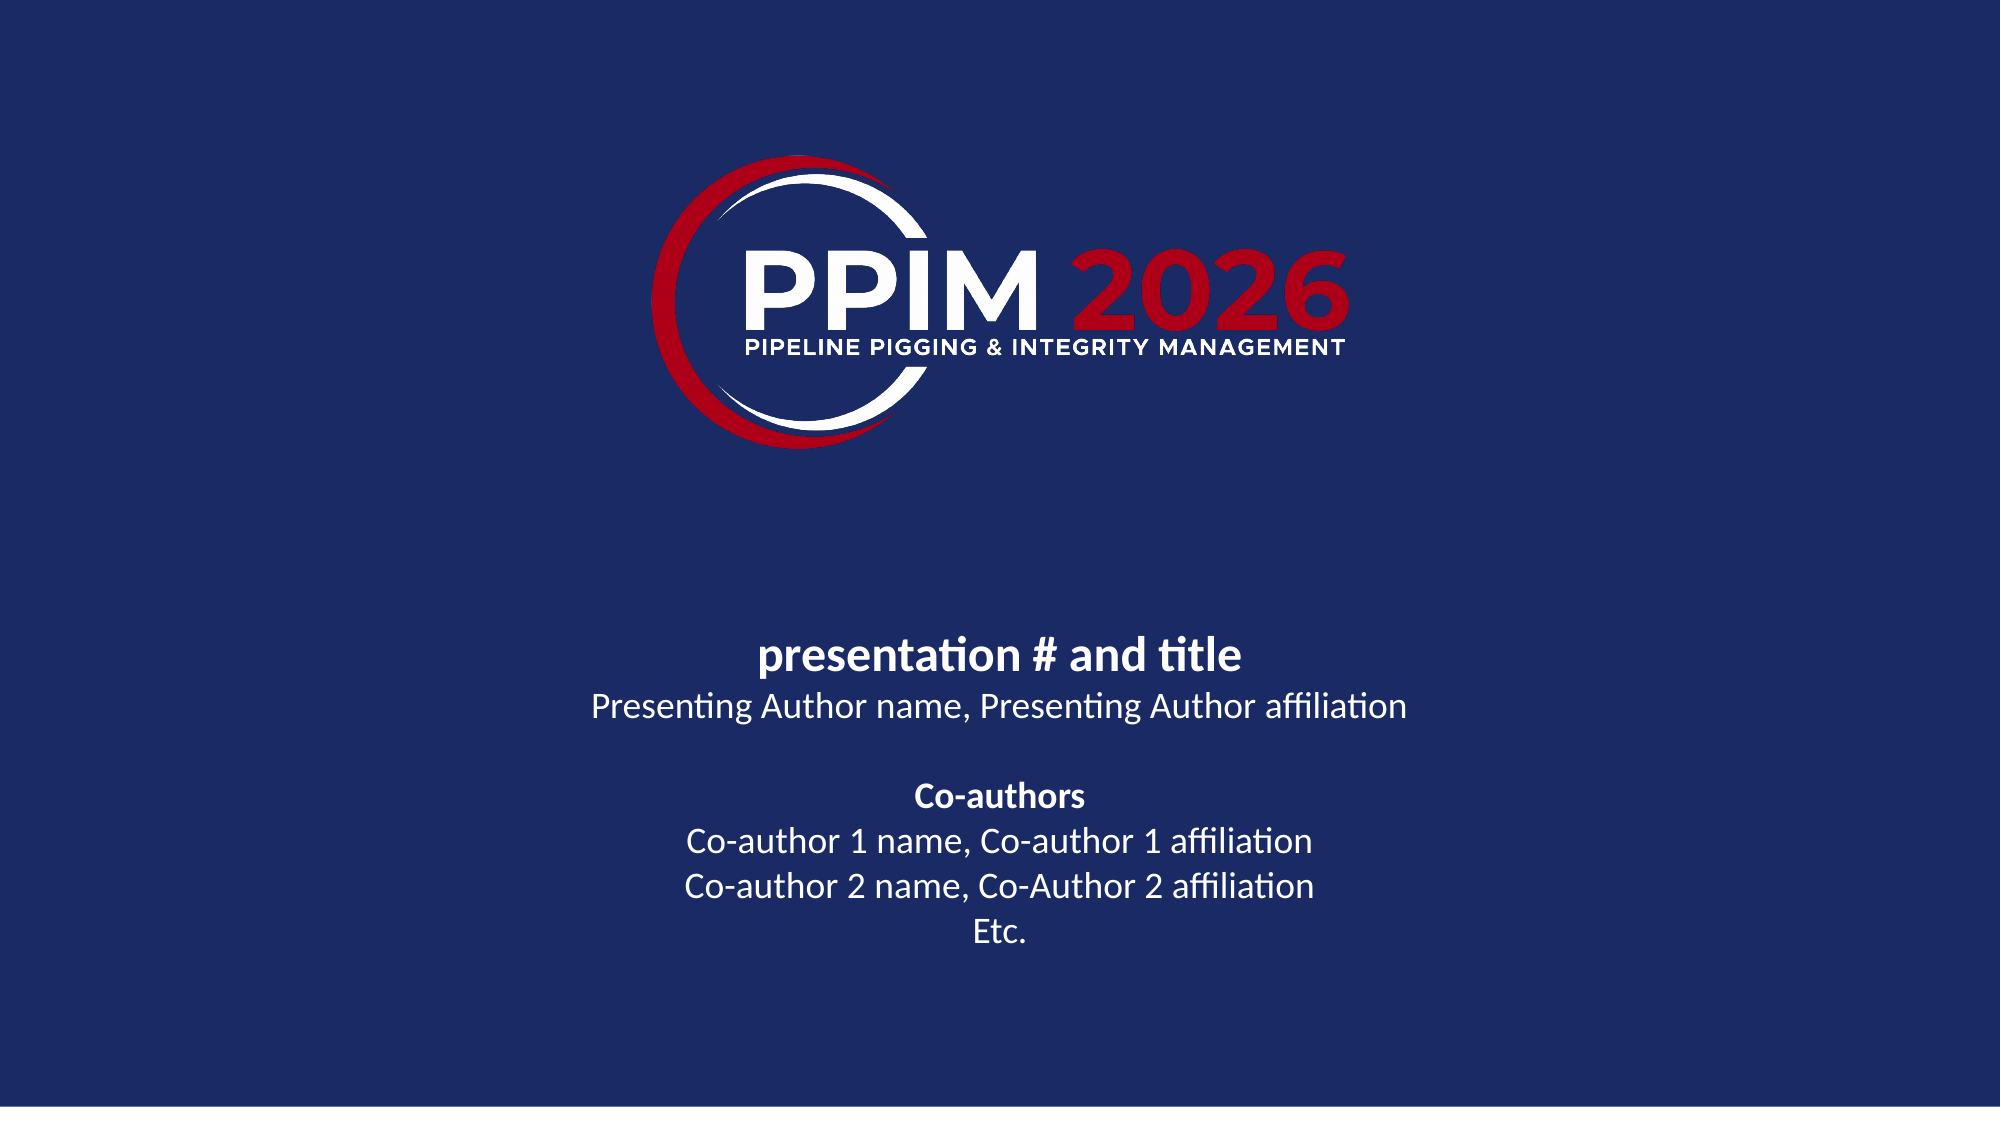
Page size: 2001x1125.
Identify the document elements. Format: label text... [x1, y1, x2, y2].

picture [640, 132, 1360, 470]
text_box presentation # and title Presenting Author name, Presenting Author affiliation Co-authors Co-author 1 name, Co-author 1 affiliation Co-author 2 name, Co-Author 2 affiliation Etc. [309, 613, 1691, 959]
text_box [0, 0, 2000, 1107]
